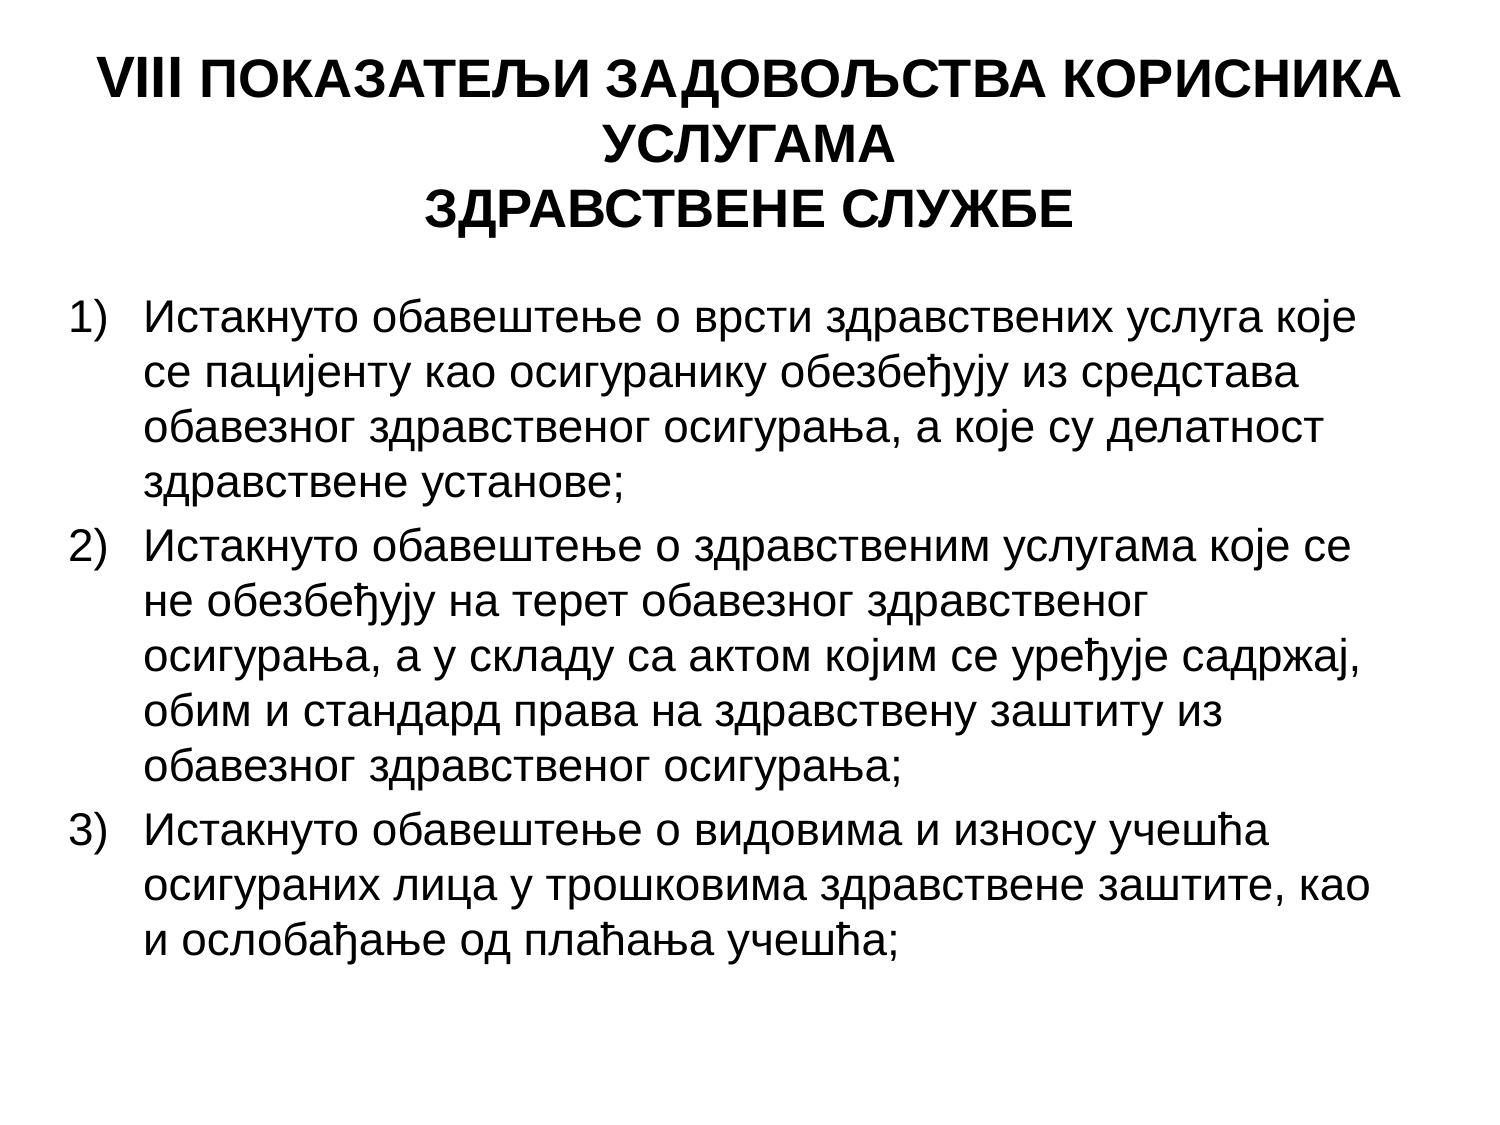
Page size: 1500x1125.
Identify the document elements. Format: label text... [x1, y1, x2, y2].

list Истакнуто обавештење о врсти здравствених услуга које се пацијенту као осигуранику обезбеђују из средстава обавезног здравственог осигурања, а које су делатност здравствене установе; Истакнуто обавештење о здравственим услугама које се не обезбеђују на терет обавезног здравственог осигурања, а у складу са актом којим се уређује садржај, обим и стандард права на здравствену заштиту из обавезног здравственог осигурања; Истакнуто обавештење о видовима и износу учешћа осигураних лица у трошковима здравствене заштите, као и ослобађање од плаћања учешћа; [53, 278, 1404, 804]
title VIII ПОКАЗАТЕЉИ ЗАДОВОЉСТВА КОРИСНИКА УСЛУГАМА ЗДРАВСТВЕНЕ СЛУЖБЕ [75, 45, 1425, 233]
